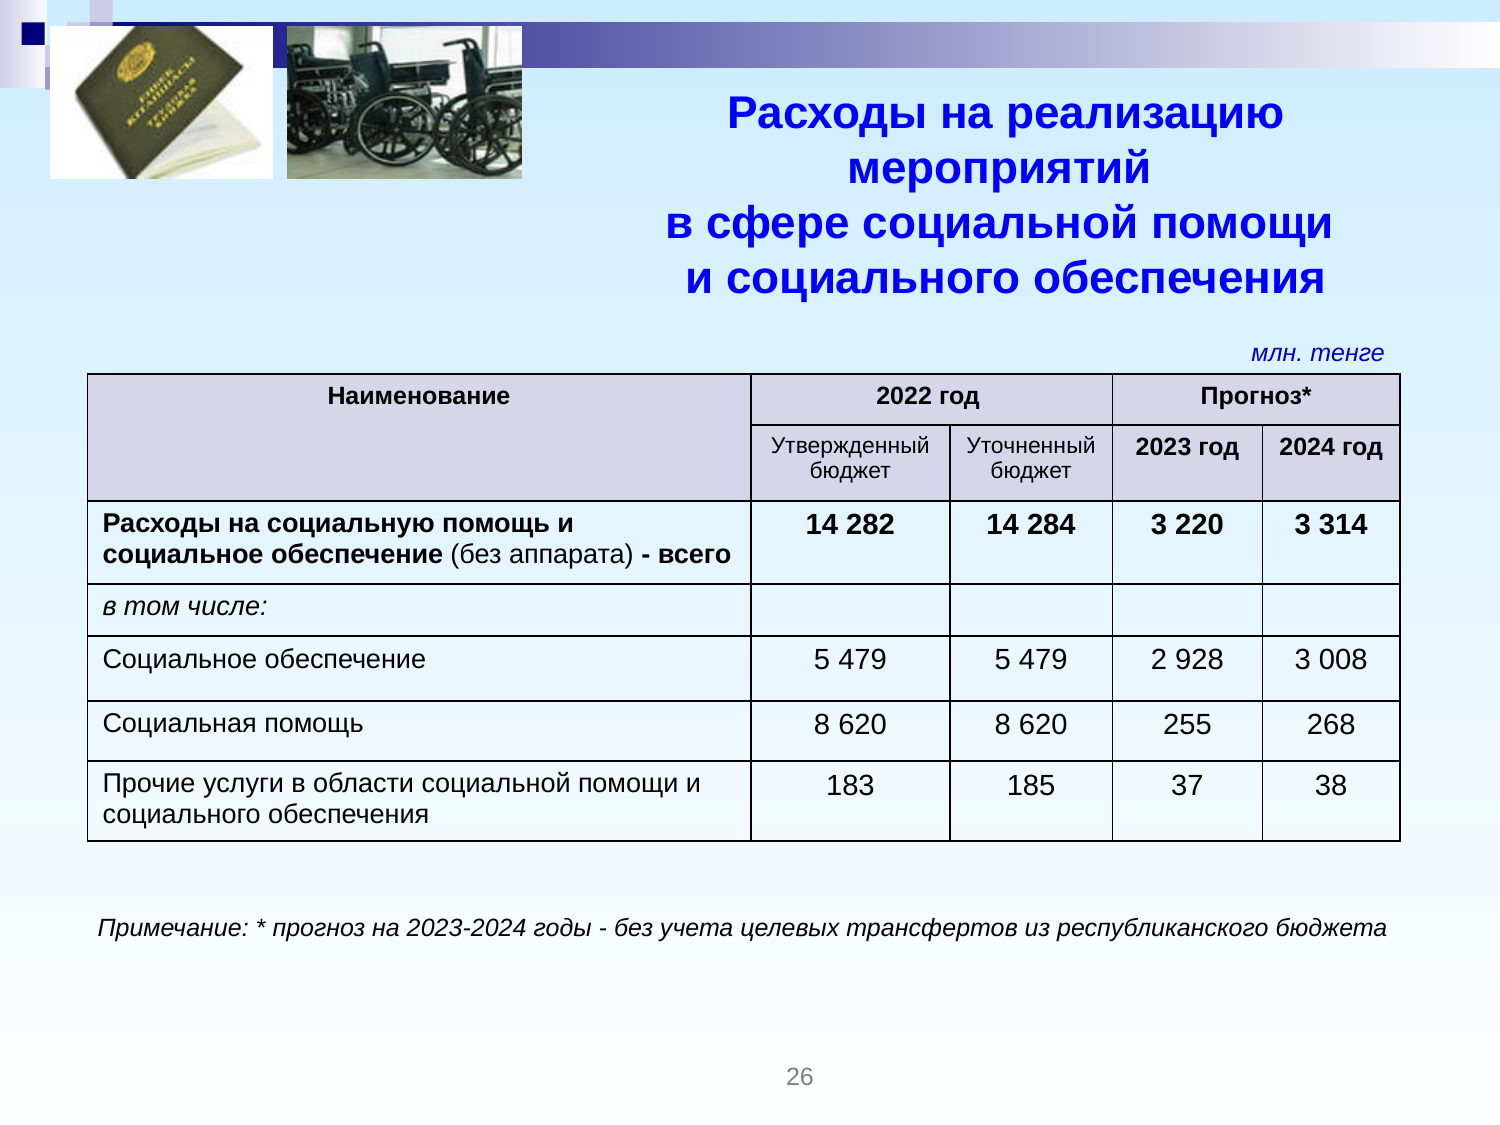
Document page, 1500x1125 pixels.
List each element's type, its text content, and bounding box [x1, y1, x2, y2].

table_cell 14 284 [951, 502, 1112, 583]
table_cell в том числе: [88, 585, 750, 635]
table_cell 3 008 [1263, 637, 1399, 700]
table_cell 38 [1263, 762, 1399, 840]
table_cell 255 [1113, 702, 1262, 760]
table_cell 2023 год [1113, 426, 1262, 500]
title Расходы на реализацию мероприятий в сфере социальной помощи и социального обеспечения [562, 93, 1450, 293]
table_cell 2024 год [1263, 426, 1399, 500]
table_cell 14 282 [752, 502, 949, 583]
picture [287, 26, 523, 180]
picture [49, 26, 273, 180]
table_cell 2022 год [752, 375, 1112, 424]
table_cell Наименование [88, 375, 750, 500]
table_cell Прочие услуги в области социальной помощи и социального обеспечения [88, 762, 750, 840]
table_cell Утвержденный бюджет [752, 426, 949, 500]
table_cell 37 [1113, 762, 1262, 840]
table_cell [1263, 585, 1399, 635]
table_cell Социальное обеспечение [88, 637, 750, 700]
table_cell 3 220 [1113, 502, 1262, 583]
table_cell 5 479 [951, 637, 1112, 700]
table_cell Расходы на социальную помощь и социальное обеспечение (без аппарата) - всего [88, 502, 750, 583]
table_cell 5 479 [752, 637, 949, 700]
text_box Примечание: * прогноз на 2023-2024 годы - без учета целевых трансфертов из республиканского бюджета [74, 904, 1413, 949]
table_cell 268 [1263, 702, 1399, 760]
table_cell 3 314 [1263, 502, 1399, 583]
table_cell 2 928 [1113, 637, 1262, 700]
table_cell Социальная помощь [88, 702, 750, 760]
table_cell 8 620 [951, 702, 1112, 760]
table_cell [951, 585, 1112, 635]
table_cell 8 620 [752, 702, 949, 760]
table_cell 185 [951, 762, 1112, 840]
table_cell [1113, 585, 1262, 635]
table_cell 183 [752, 762, 949, 840]
table_cell Прогноз* [1113, 375, 1399, 424]
table_cell Уточненный бюджет [951, 426, 1112, 500]
slide_number 26 [650, 1062, 950, 1098]
table_header млн. тенге [88, 326, 1400, 373]
table_cell [752, 585, 949, 635]
